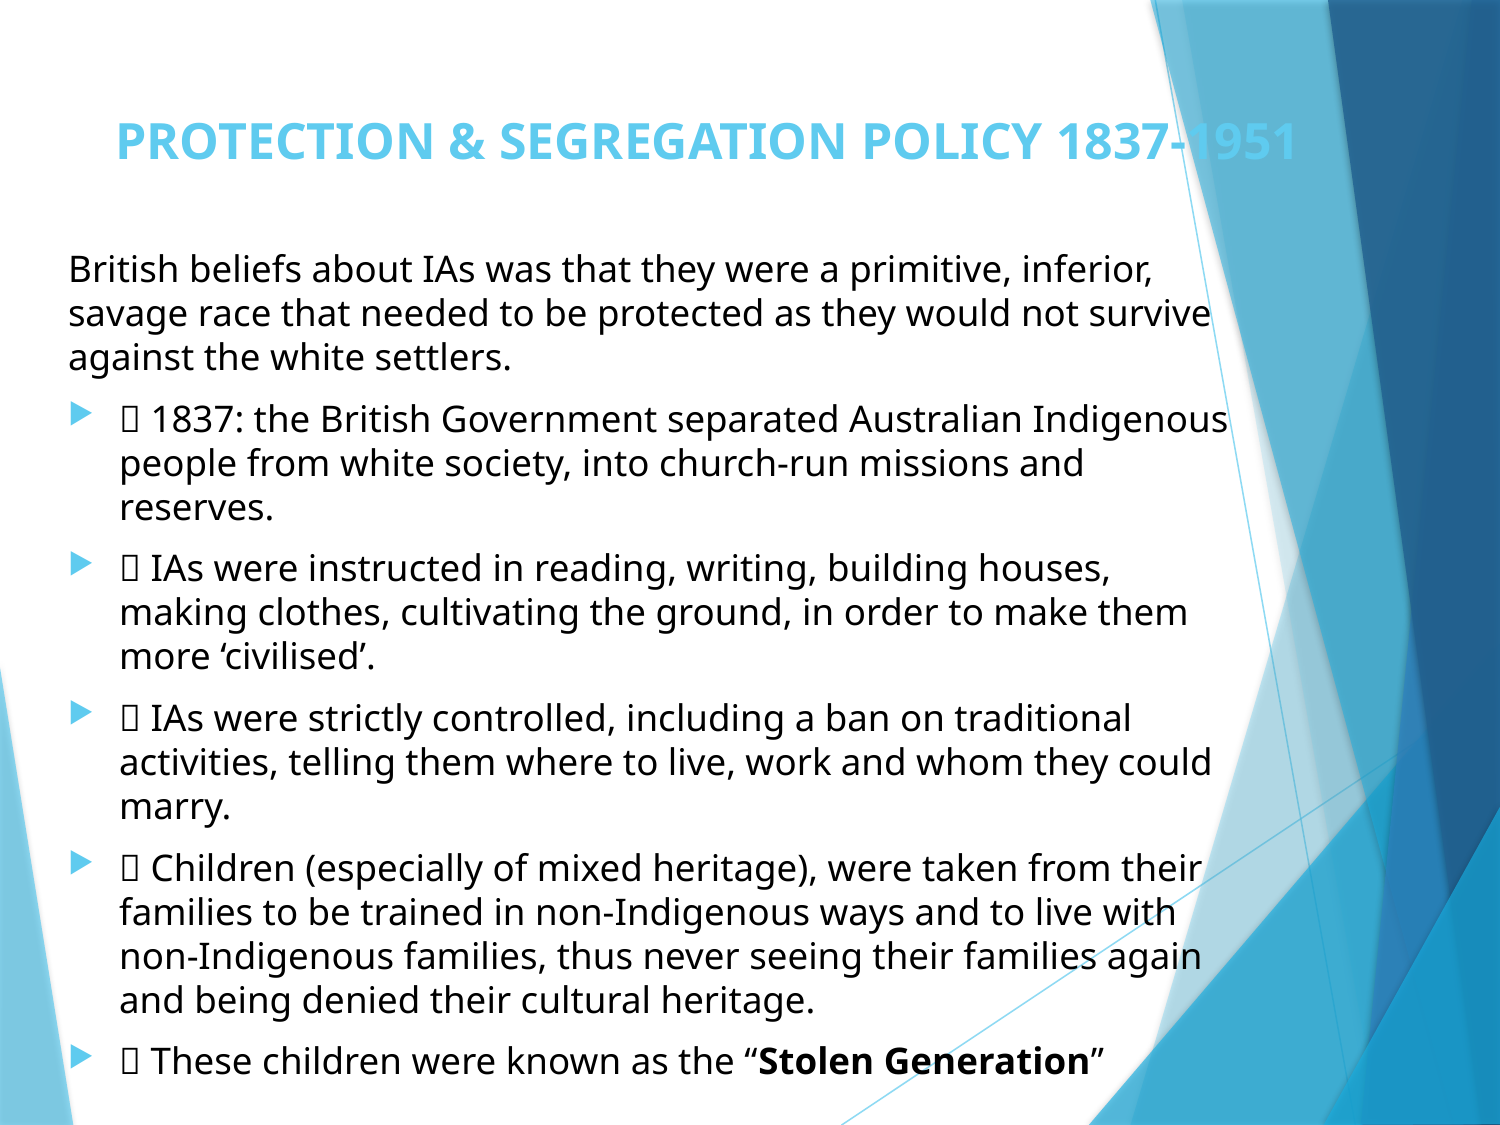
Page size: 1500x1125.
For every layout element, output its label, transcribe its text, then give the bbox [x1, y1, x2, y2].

title PROTECTION & SEGREGATION POLICY 1837-1951 [100, 101, 1376, 185]
list British beliefs about IAs was that they were a primitive, inferior, savage race that needed to be protected as they would not survive against the white settlers.  1837: the British Government separated Australian Indigenous people from white society, into church-run missions and reserves.  IAs were instructed in reading, writing, building houses, making clothes, cultivating the ground, in order to make them more ‘civilised’.  IAs were strictly controlled, including a ban on traditional activities, telling them where to live, work and whom they could marry.  Children (especially of mixed heritage), were taken from their families to be trained in non-Indigenous ways and to live with non-Indigenous families, thus never seeing their families again and being denied their cultural heritage.  These children were known as the “Stolen Generation” [53, 183, 1258, 1092]
